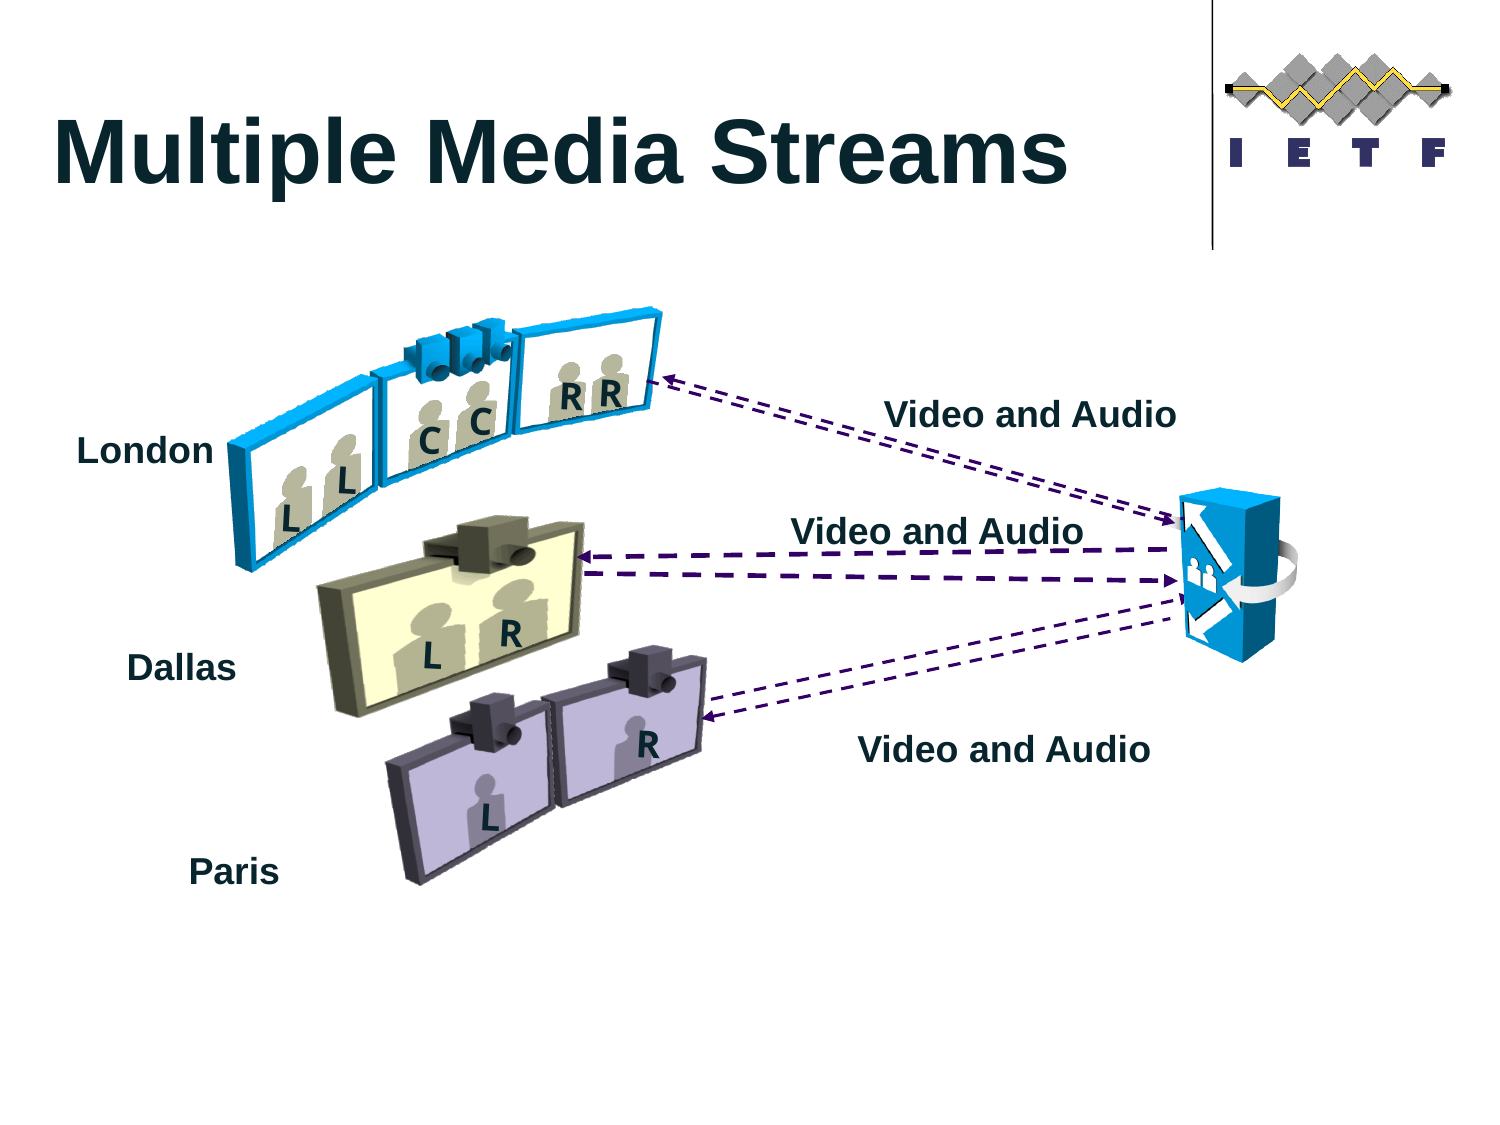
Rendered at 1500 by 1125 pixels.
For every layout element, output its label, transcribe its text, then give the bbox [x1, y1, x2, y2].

title Multiple Media Streams [37, 70, 1447, 209]
text_box Video and Audio [843, 717, 1166, 777]
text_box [224, 299, 663, 576]
text_box Video and Audio [870, 383, 1192, 442]
text_box Video and Audio [776, 499, 1099, 559]
text_box Dallas [113, 636, 251, 695]
picture [1188, 559, 1200, 585]
picture [317, 576, 714, 881]
text_box Paris [175, 840, 294, 899]
picture [1162, 487, 1239, 663]
picture [1212, 37, 1463, 181]
text_box London [63, 419, 219, 524]
picture [1189, 599, 1231, 640]
text_box [666, 374, 680, 387]
picture [1204, 566, 1216, 592]
picture [1224, 487, 1298, 663]
